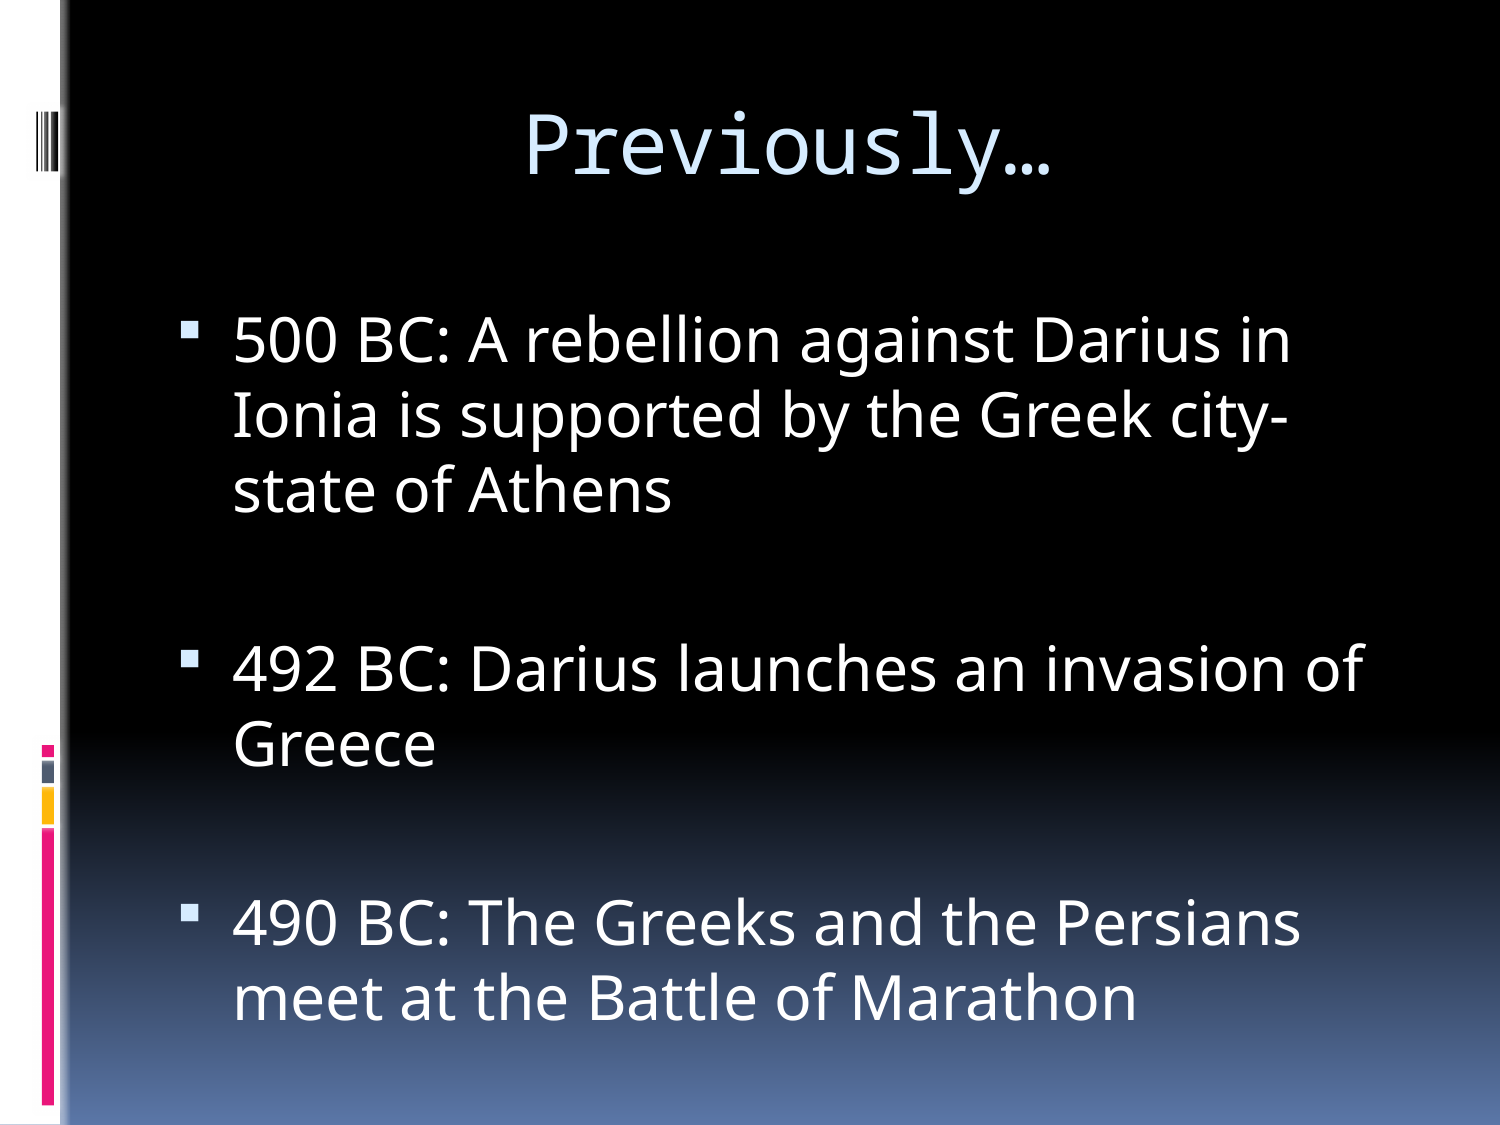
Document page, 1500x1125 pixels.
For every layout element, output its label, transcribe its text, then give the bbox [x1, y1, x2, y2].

title Previously… [150, 83, 1425, 234]
list 500 BC: A rebellion against Darius in Ionia is supported by the Greek city-state of Athens 492 BC: Darius launches an invasion of Greece 490 BC: The Greeks and the Persians meet at the Battle of Marathon [150, 292, 1425, 1043]
